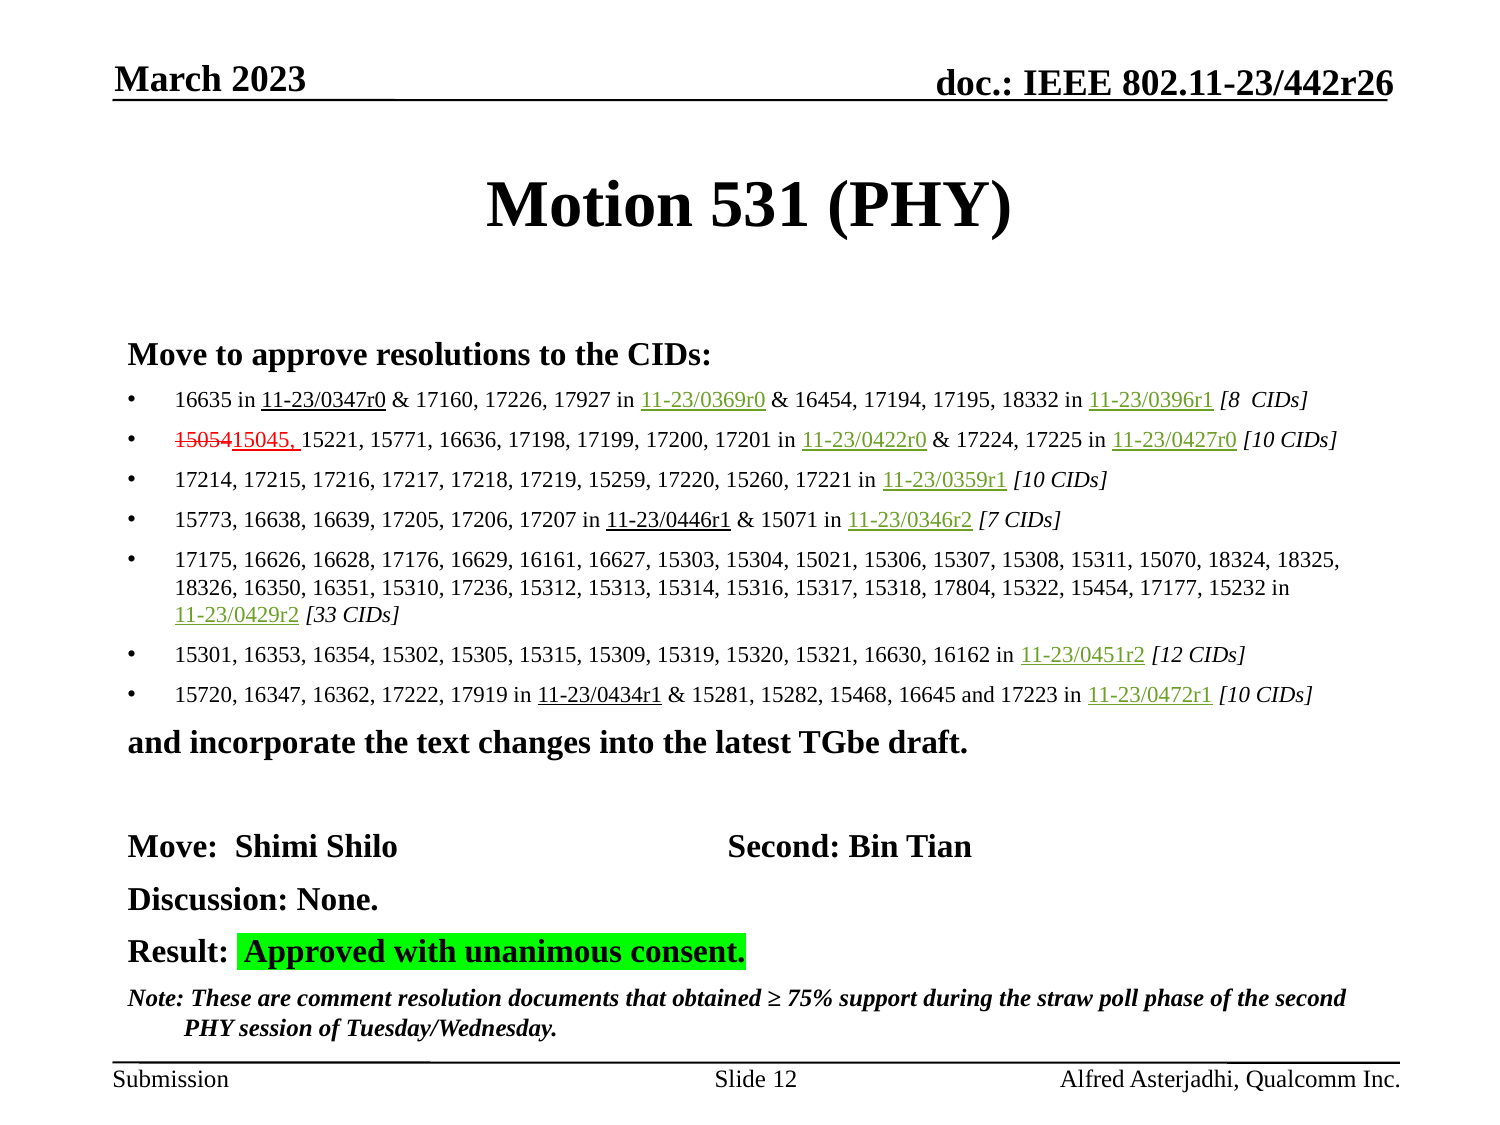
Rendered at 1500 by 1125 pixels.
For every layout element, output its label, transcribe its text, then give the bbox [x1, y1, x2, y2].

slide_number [114, 54, 423, 100]
title Motion 531 (PHY) [112, 112, 1388, 288]
list Move to approve resolutions to the CIDs: 16635 in 11-23/0347r0 & 17160, 17226, 17927 in 11-23/0369r0 & 16454, 17194, 17195, 18332 in 11-23/0396r1 [8 CIDs] 1505415045, 15221, 15771, 16636, 17198, 17199, 17200, 17201 in 11-23/0422r0 & 17224, 17225 in 11-23/0427r0 [10 CIDs] 17214, 17215, 17216, 17217, 17218, 17219, 15259, 17220, 15260, 17221 in 11-23/0359r1 [10 CIDs] 15773, 16638, 16639, 17205, 17206, 17207 in 11-23/0446r1 & 15071 in 11-23/0346r2 [7 CIDs] 17175, 16626, 16628, 17176, 16629, 16161, 16627, 15303, 15304, 15021, 15306, 15307, 15308, 15311, 15070, 18324, 18325, 18326, 16350, 16351, 15310, 17236, 15312, 15313, 15314, 15316, 15317, 15318, 17804, 15322, 15454, 17177, 15232 in 11-23/0429r2 [33 CIDs] 15301, 16353, 16354, 15302, 15305, 15315, 15309, 15319, 15320, 15321, 16630, 16162 in 11-23/0451r2 [12 CIDs] 15720, 16347, 16362, 17222, 17919 in 11-23/0434r1 & 15281, 15282, 15468, 16645 and 17223 in 11-23/0472r1 [10 CIDs] and incorporate the text changes into the latest TGbe draft. Move: Shimi Shilo Second: Bin Tian Discussion: None. Result: Approved with unanimous consent. Note: These are comment resolution documents that obtained ≥ 75% support during the straw poll phase of the second PHY session of Tuesday/Wednesday. [112, 324, 1388, 1063]
slide_number Slide 12 [712, 1061, 800, 1123]
footer Alfred Asterjadhi, Qualcomm Inc. [878, 1061, 1402, 1093]
